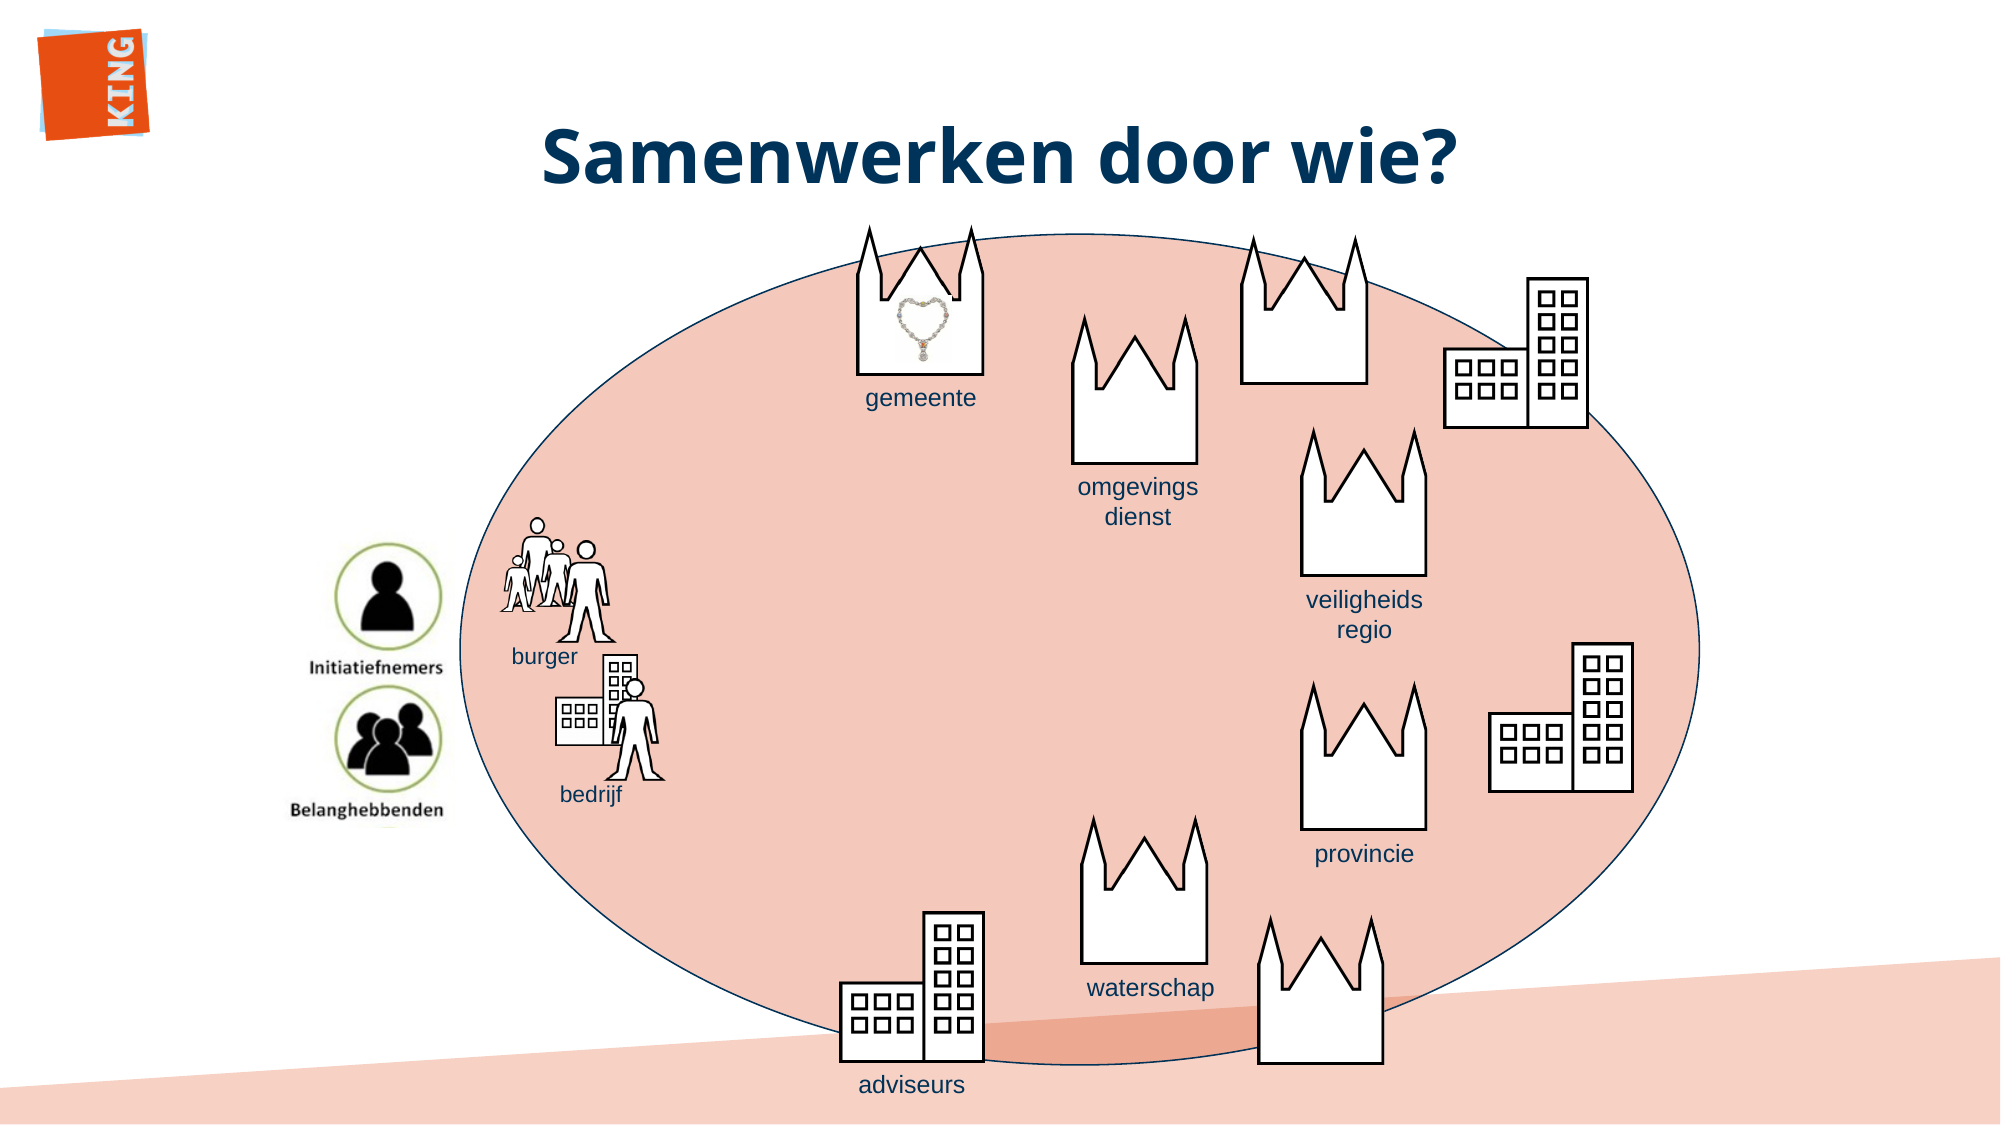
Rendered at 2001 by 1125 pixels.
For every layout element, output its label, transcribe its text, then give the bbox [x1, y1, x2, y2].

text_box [839, 911, 985, 1108]
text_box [1290, 680, 1440, 876]
text_box [460, 234, 1700, 1065]
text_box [846, 224, 997, 421]
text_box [1290, 426, 1440, 652]
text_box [1060, 313, 1216, 540]
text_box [1247, 914, 1408, 1110]
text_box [1230, 233, 1391, 430]
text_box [544, 654, 666, 816]
picture [37, 28, 150, 141]
picture [1443, 277, 1589, 429]
title Samenwerken door wie? [157, 88, 1843, 219]
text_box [1439, 642, 1634, 794]
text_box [1070, 814, 1232, 1010]
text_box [496, 516, 617, 678]
picture [276, 525, 455, 828]
